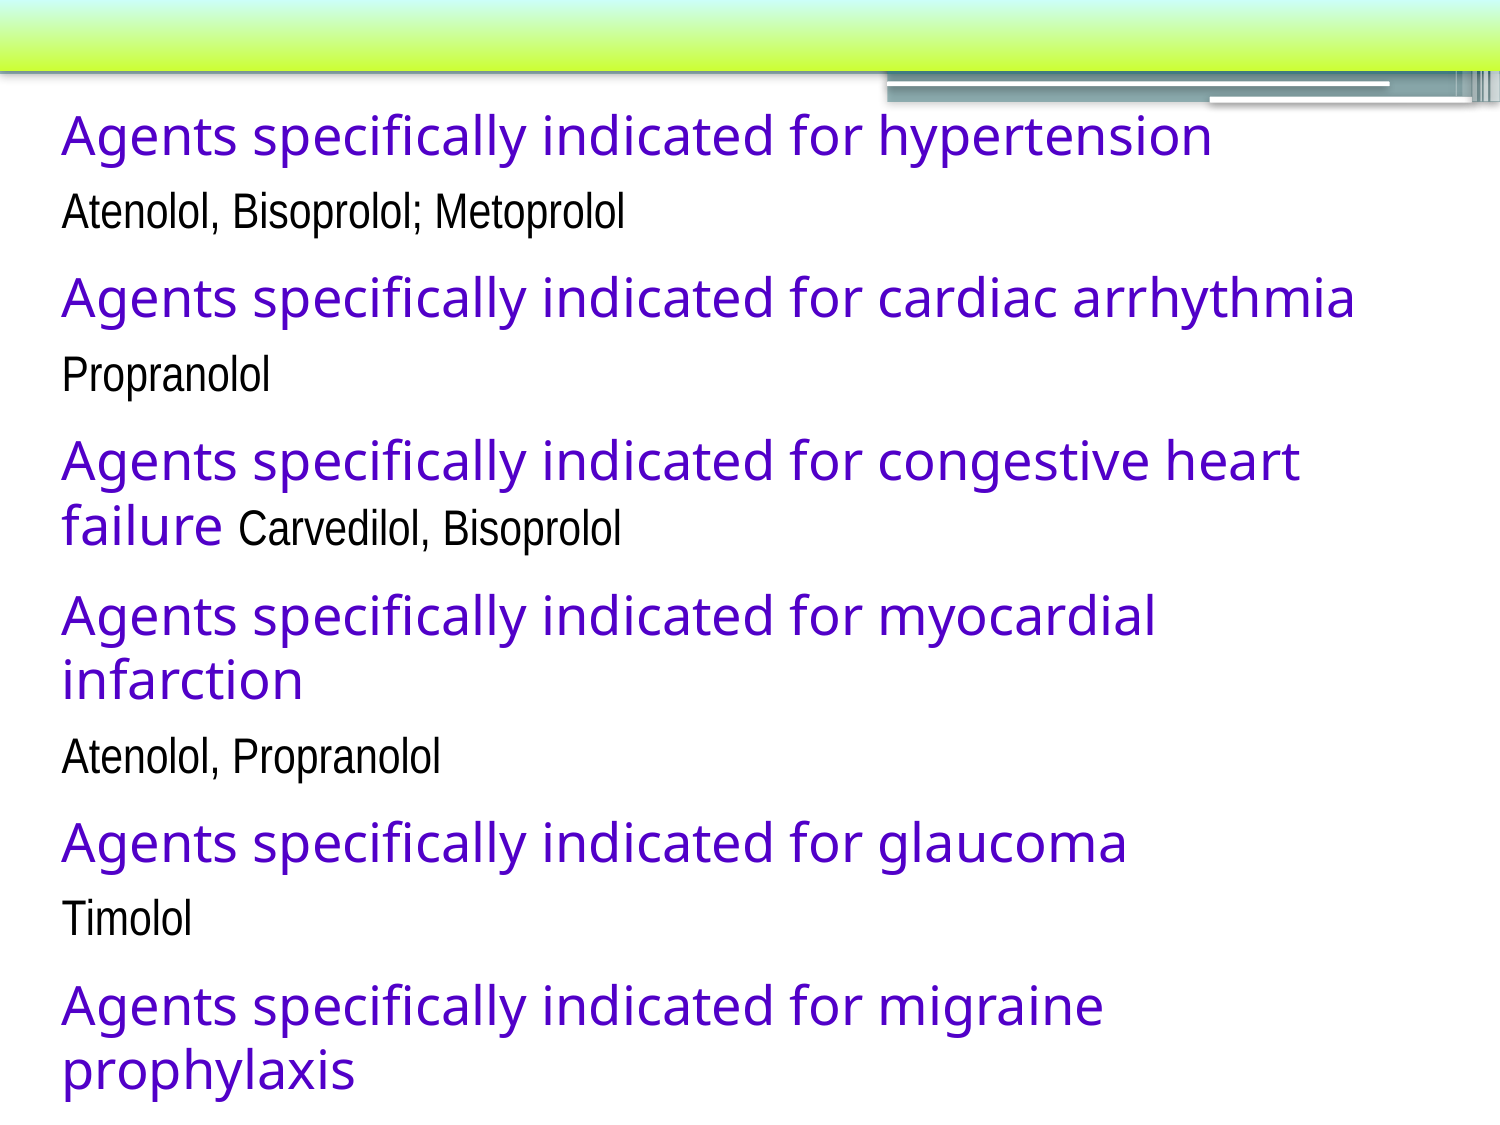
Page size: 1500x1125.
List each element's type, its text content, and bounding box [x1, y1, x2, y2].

text_box Agents specifically indicated for hypertension Atenolol, Bisoprolol; Metoprolol Agents specifically indicated for cardiac arrhythmia Propranolol Agents specifically indicated for congestive heart failure Carvedilol, Bisoprolol Agents specifically indicated for myocardial infarction Atenolol, Propranolol Agents specifically indicated for glaucoma Timolol Agents specifically indicated for migraine prophylaxis Timolol, Propranolol [46, 93, 1407, 1125]
text_box [0, 0, 1500, 72]
